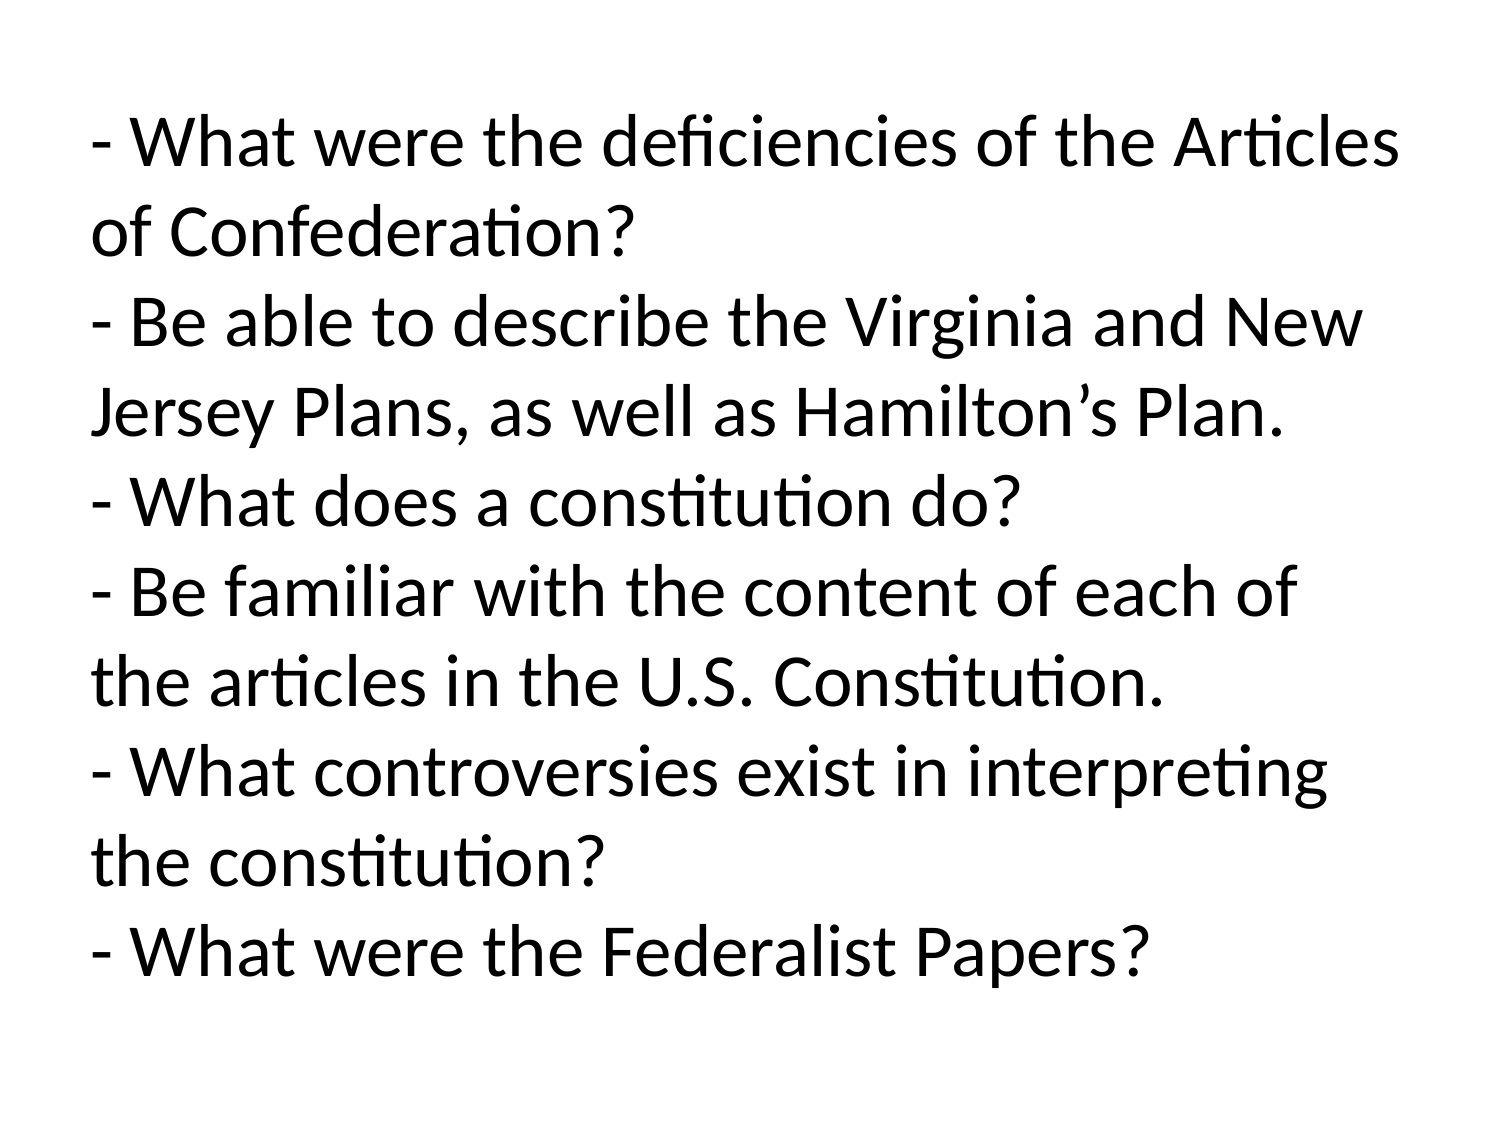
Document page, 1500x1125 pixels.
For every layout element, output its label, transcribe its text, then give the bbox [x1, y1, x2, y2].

title - What were the deficiencies of the Articles of Confederation? - Be able to describe the Virginia and New Jersey Plans, as well as Hamilton’s Plan. - What does a constitution do? - Be familiar with the content of each of the articles in the U.S. Constitution. - What controversies exist in interpreting the constitution? - What were the Federalist Papers? [75, 45, 1425, 1038]
